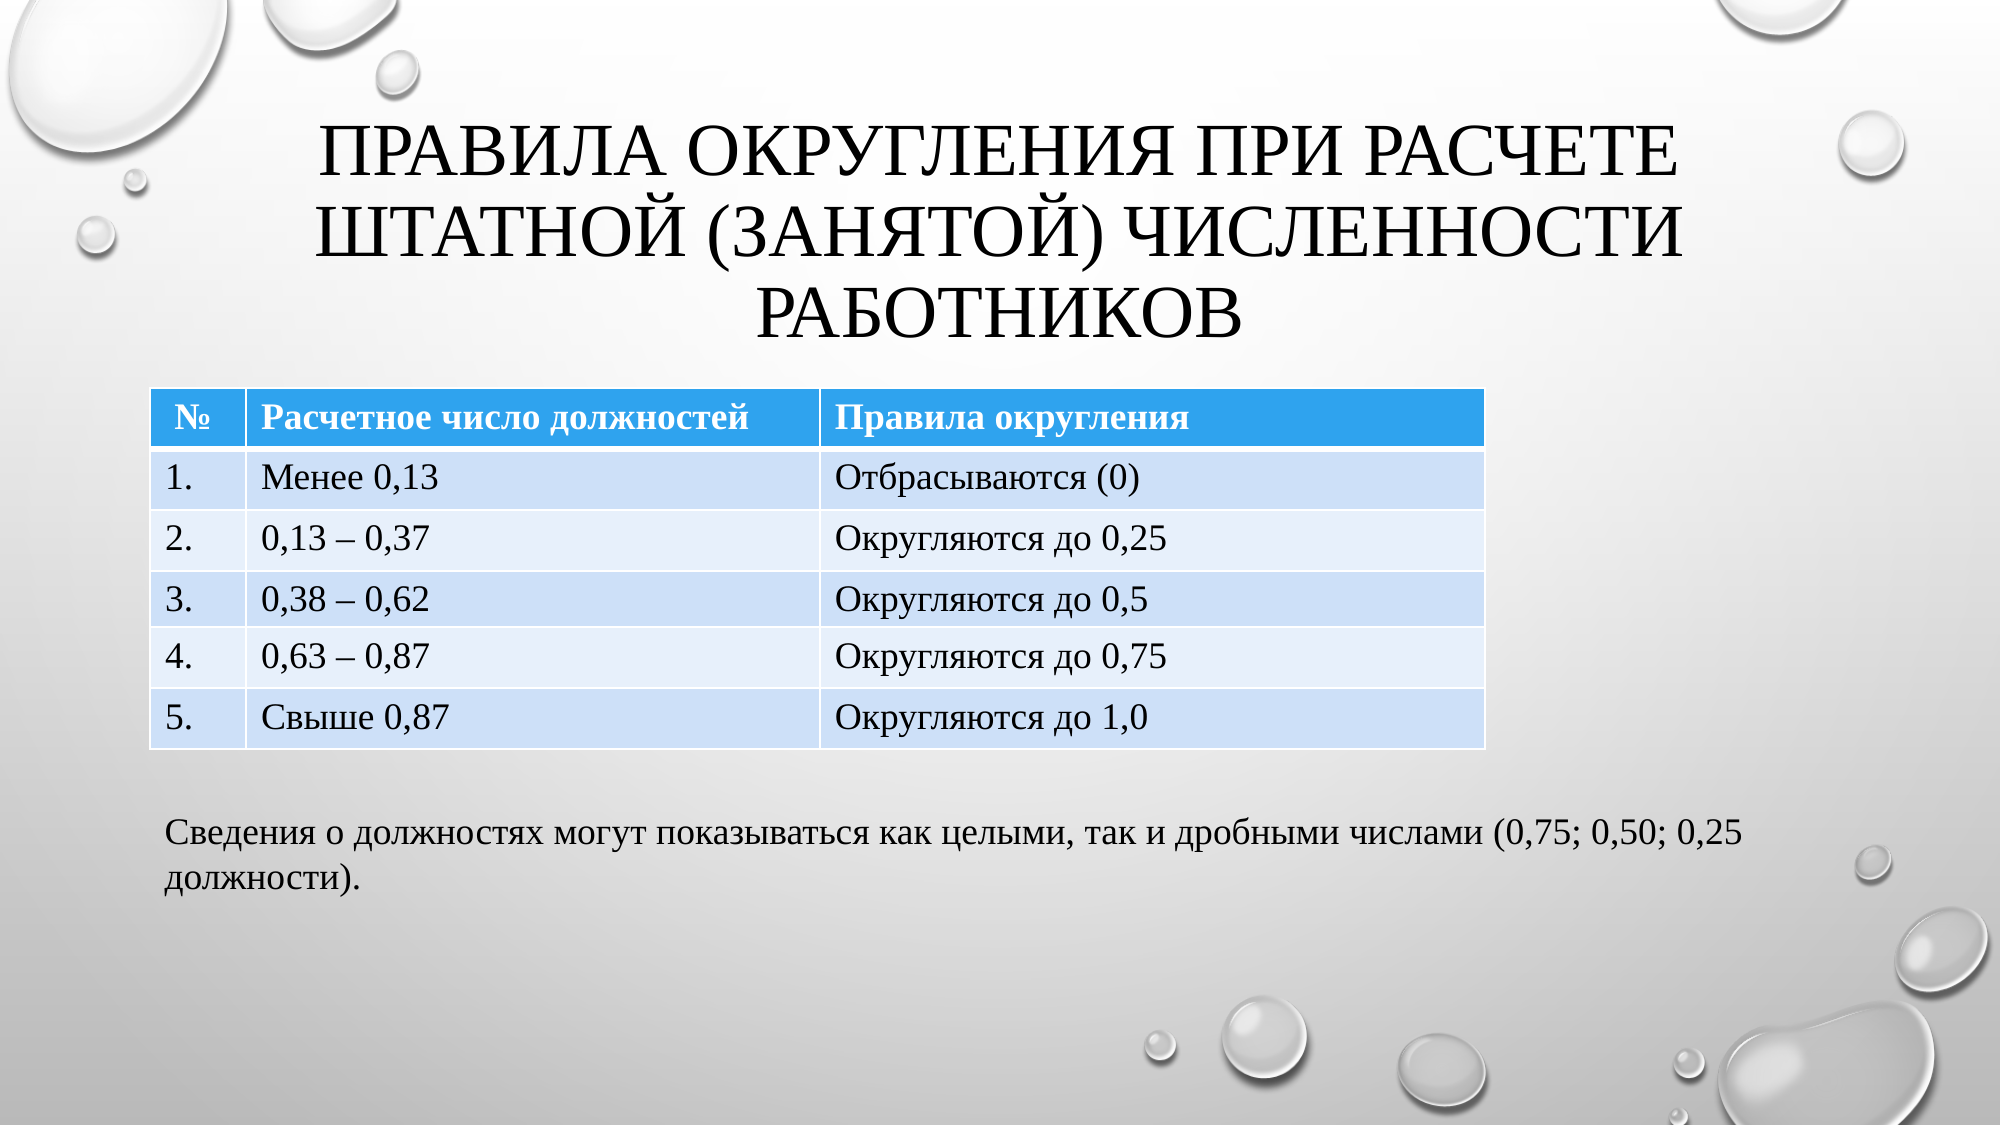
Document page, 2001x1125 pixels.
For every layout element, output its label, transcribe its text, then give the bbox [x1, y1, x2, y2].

table_cell Округляются до 1,0 [821, 689, 1484, 748]
text_box Сведения о должностях могут показываться как целыми, так и дробными числами (0,75; 0,50; 0,25 должности). [149, 799, 1809, 905]
table_cell Менее 0,13 [247, 452, 819, 509]
table_cell 3. [151, 572, 245, 626]
table_cell 4. [151, 628, 245, 687]
table_cell Отбрасываются (0) [821, 452, 1484, 509]
table_cell 0,38 – 0,62 [247, 572, 819, 626]
table_cell 0,63 – 0,87 [247, 628, 819, 687]
table_cell Округляются до 0,75 [821, 628, 1484, 687]
table_cell 0,13 – 0,37 [247, 511, 819, 570]
table_header Расчетное число должностей [247, 389, 819, 446]
table_cell 2. [151, 511, 245, 570]
table_header Правила округления [821, 389, 1484, 446]
table_cell Округляются до 0,25 [821, 511, 1484, 570]
table_cell Округляются до 0,5 [821, 572, 1484, 626]
picture [0, 0, 2000, 1125]
title Правила округления при расчете штатной (занятой) численности работников [149, 101, 1851, 364]
table_cell Свыше 0,87 [247, 689, 819, 748]
table_cell 5. [151, 689, 245, 748]
table_header № [151, 389, 245, 446]
table_cell 1. [151, 452, 245, 509]
